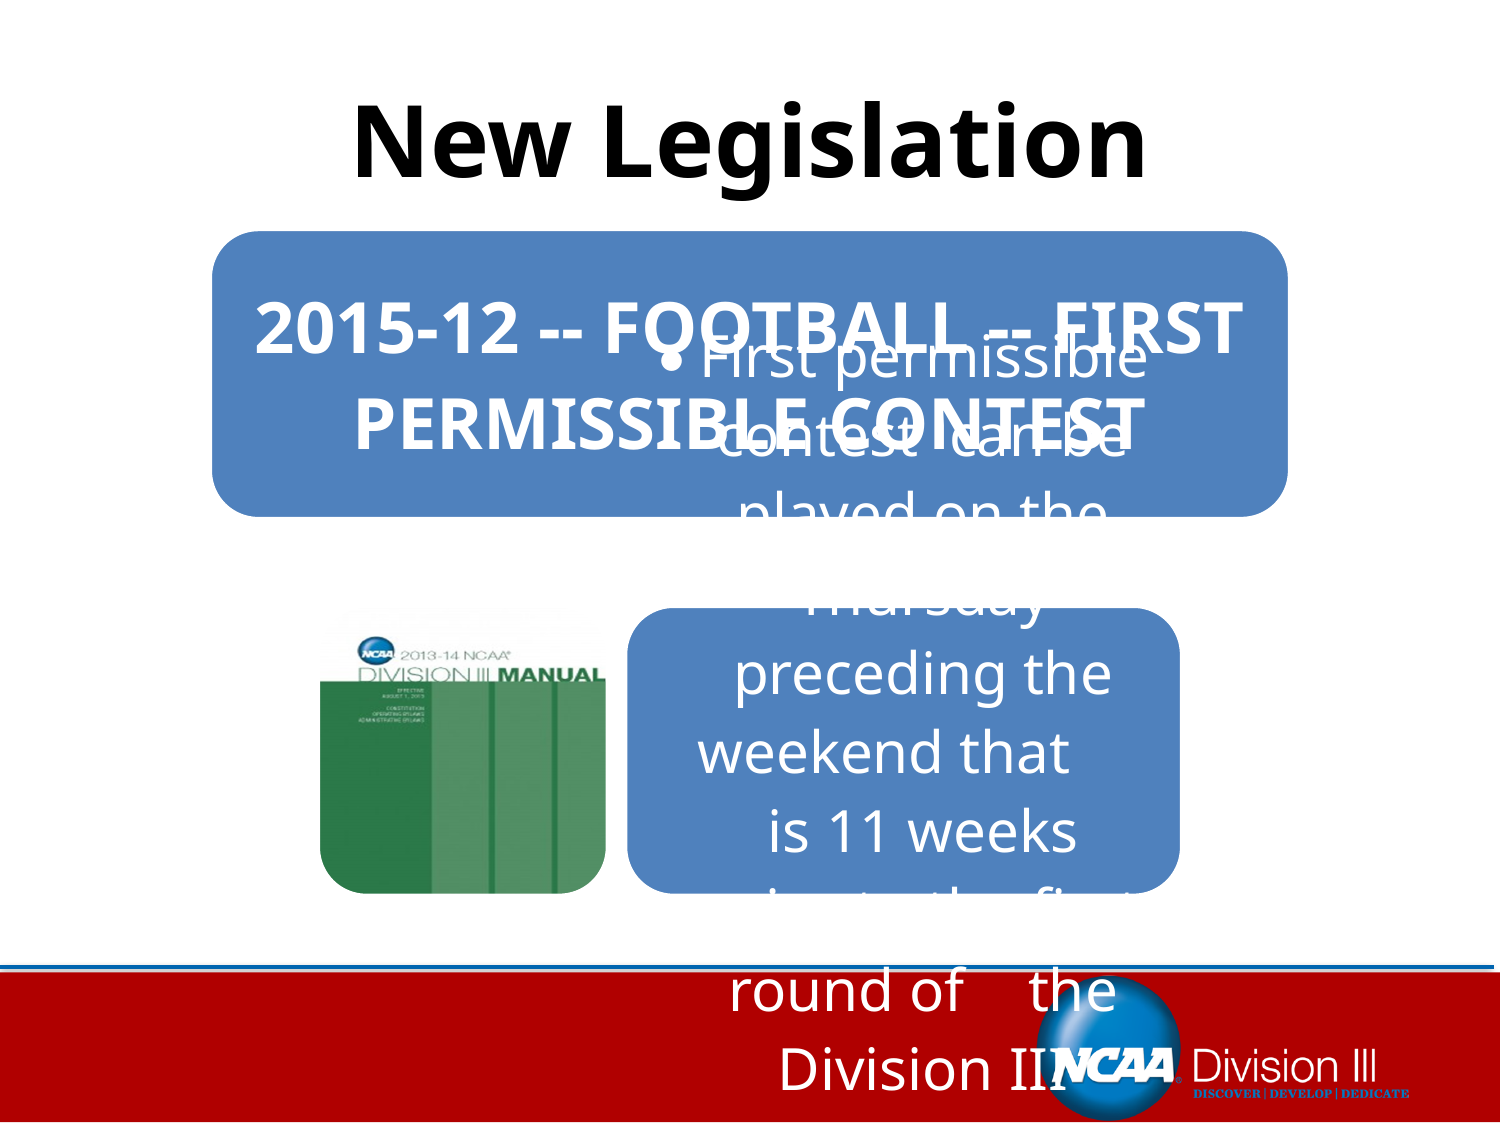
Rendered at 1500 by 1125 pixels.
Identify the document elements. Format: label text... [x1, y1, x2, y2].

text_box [74, 228, 1426, 897]
title New Legislation [75, 45, 1425, 228]
picture [1021, 947, 1423, 1125]
